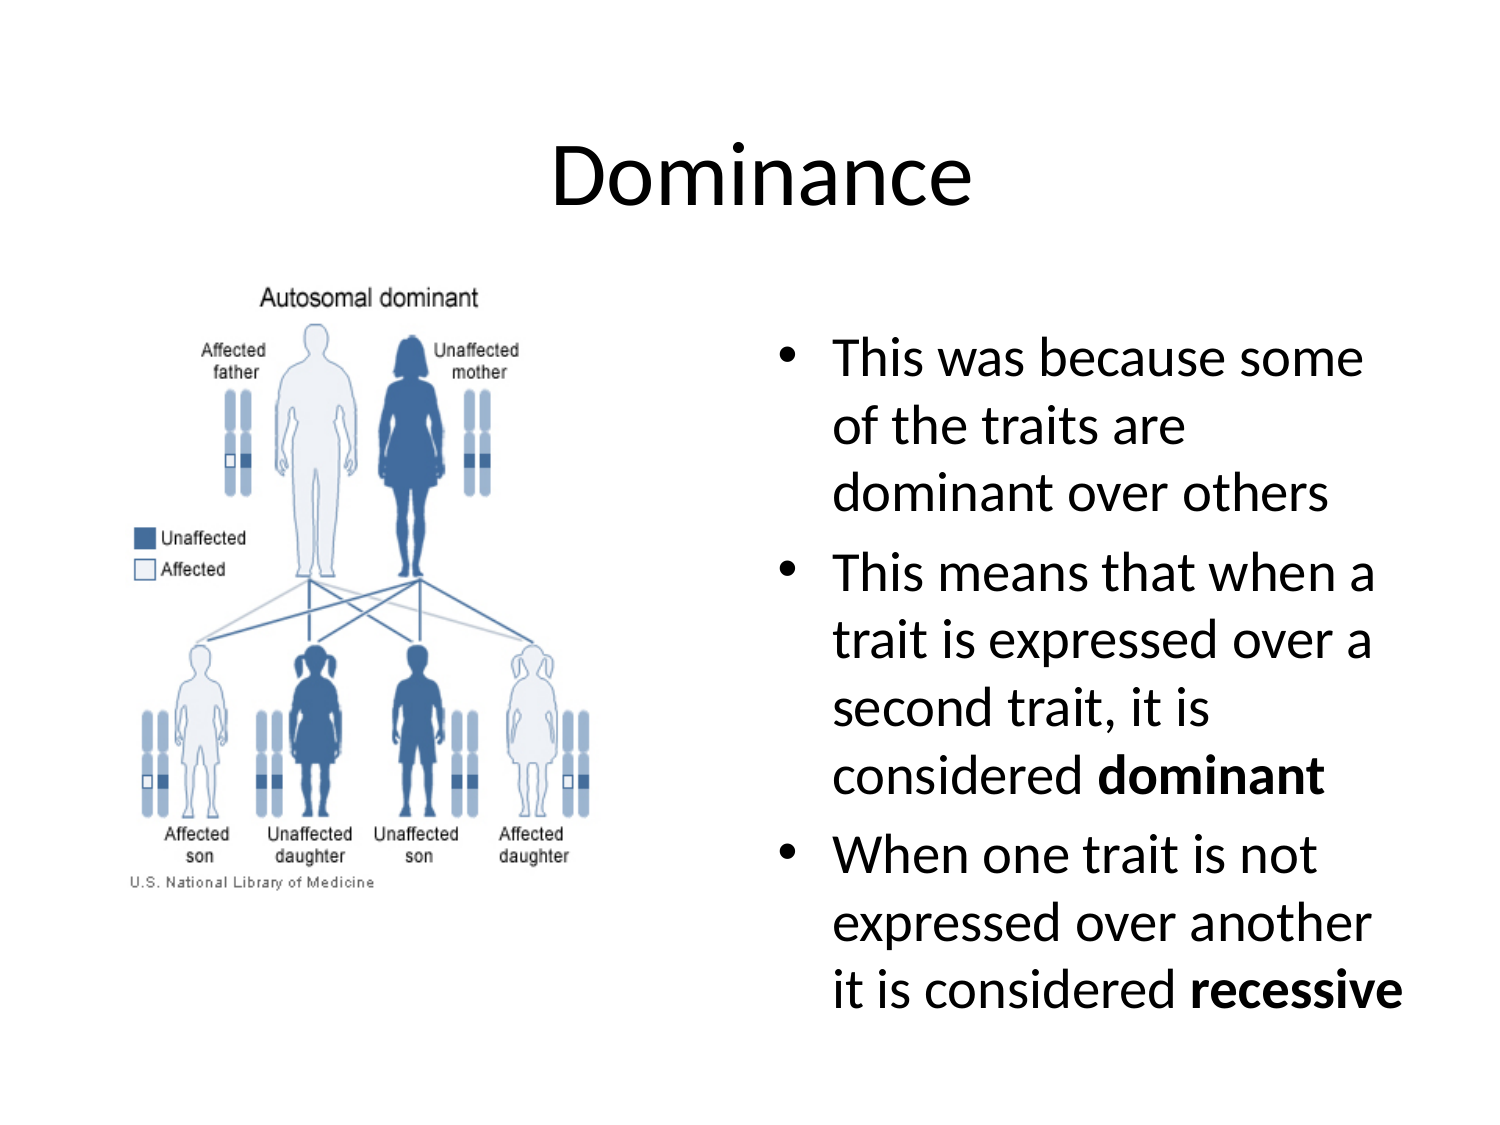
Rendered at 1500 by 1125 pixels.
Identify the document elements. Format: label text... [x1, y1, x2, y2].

list This was because some of the traits are dominant over others This means that when a trait is expressed over a second trait, it is considered dominant When one trait is not expressed over another it is considered recessive [762, 312, 1425, 1075]
picture [124, 274, 605, 894]
title Dominance [112, 75, 1413, 263]
